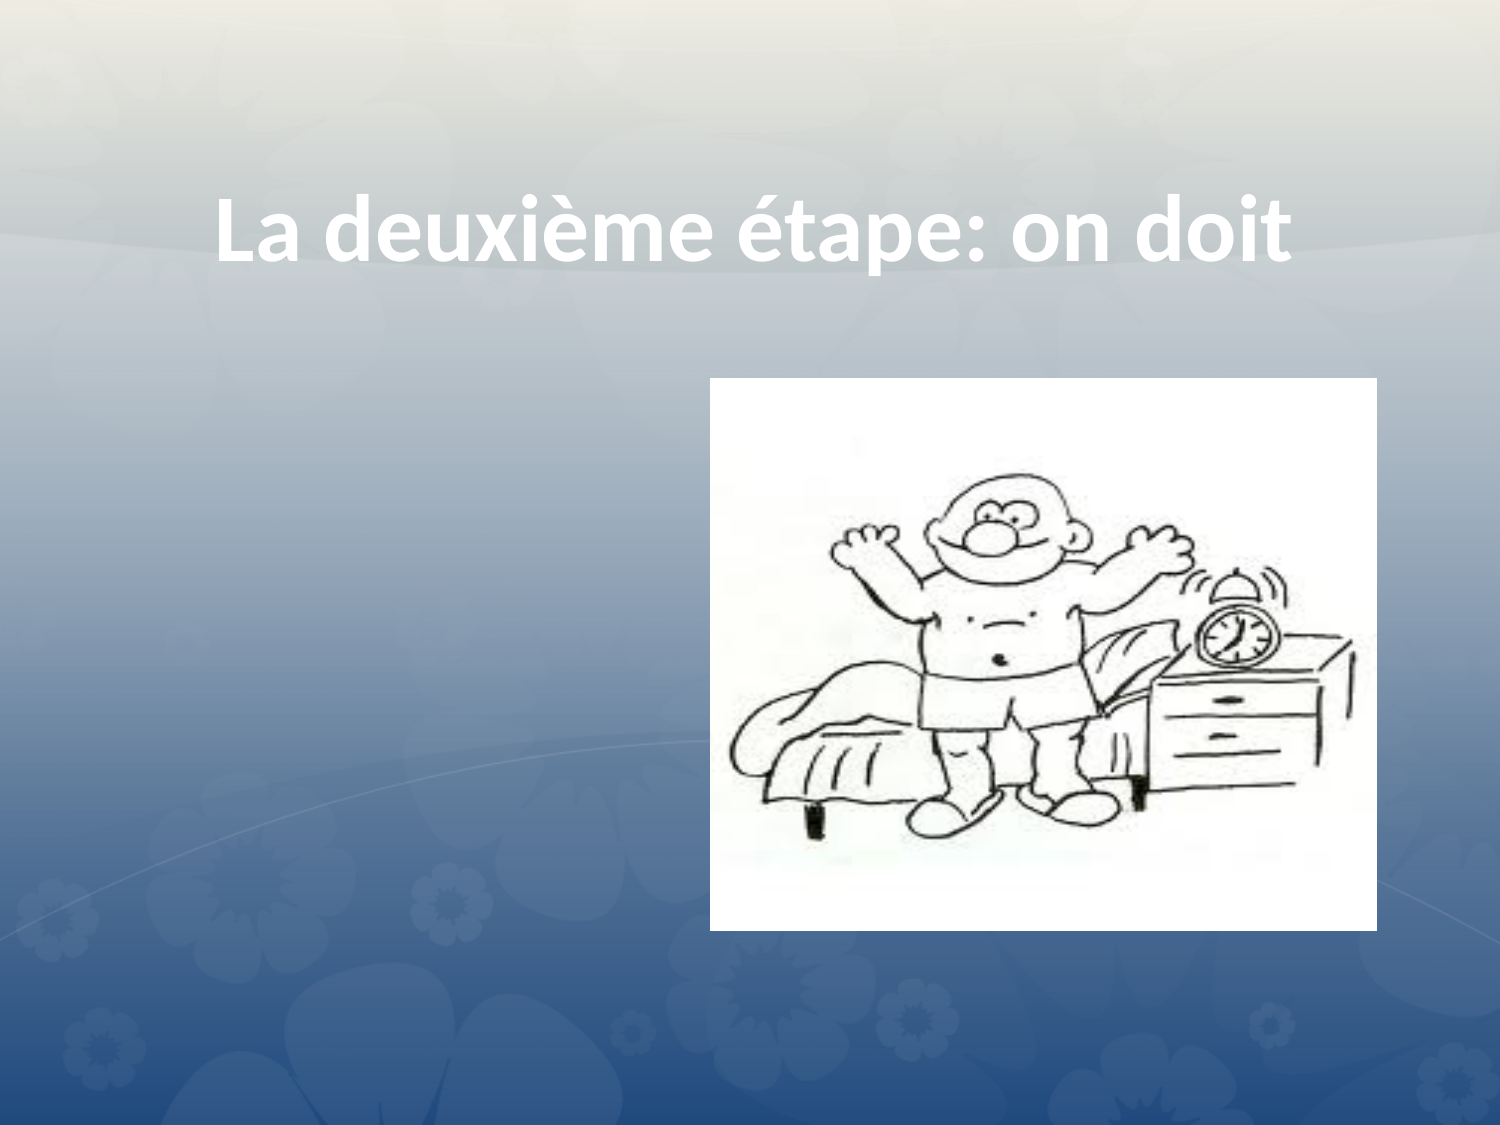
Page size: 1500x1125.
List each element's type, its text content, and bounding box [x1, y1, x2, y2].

picture [0, 0, 1500, 1125]
title La deuxième étape: on doit [132, 88, 1377, 291]
